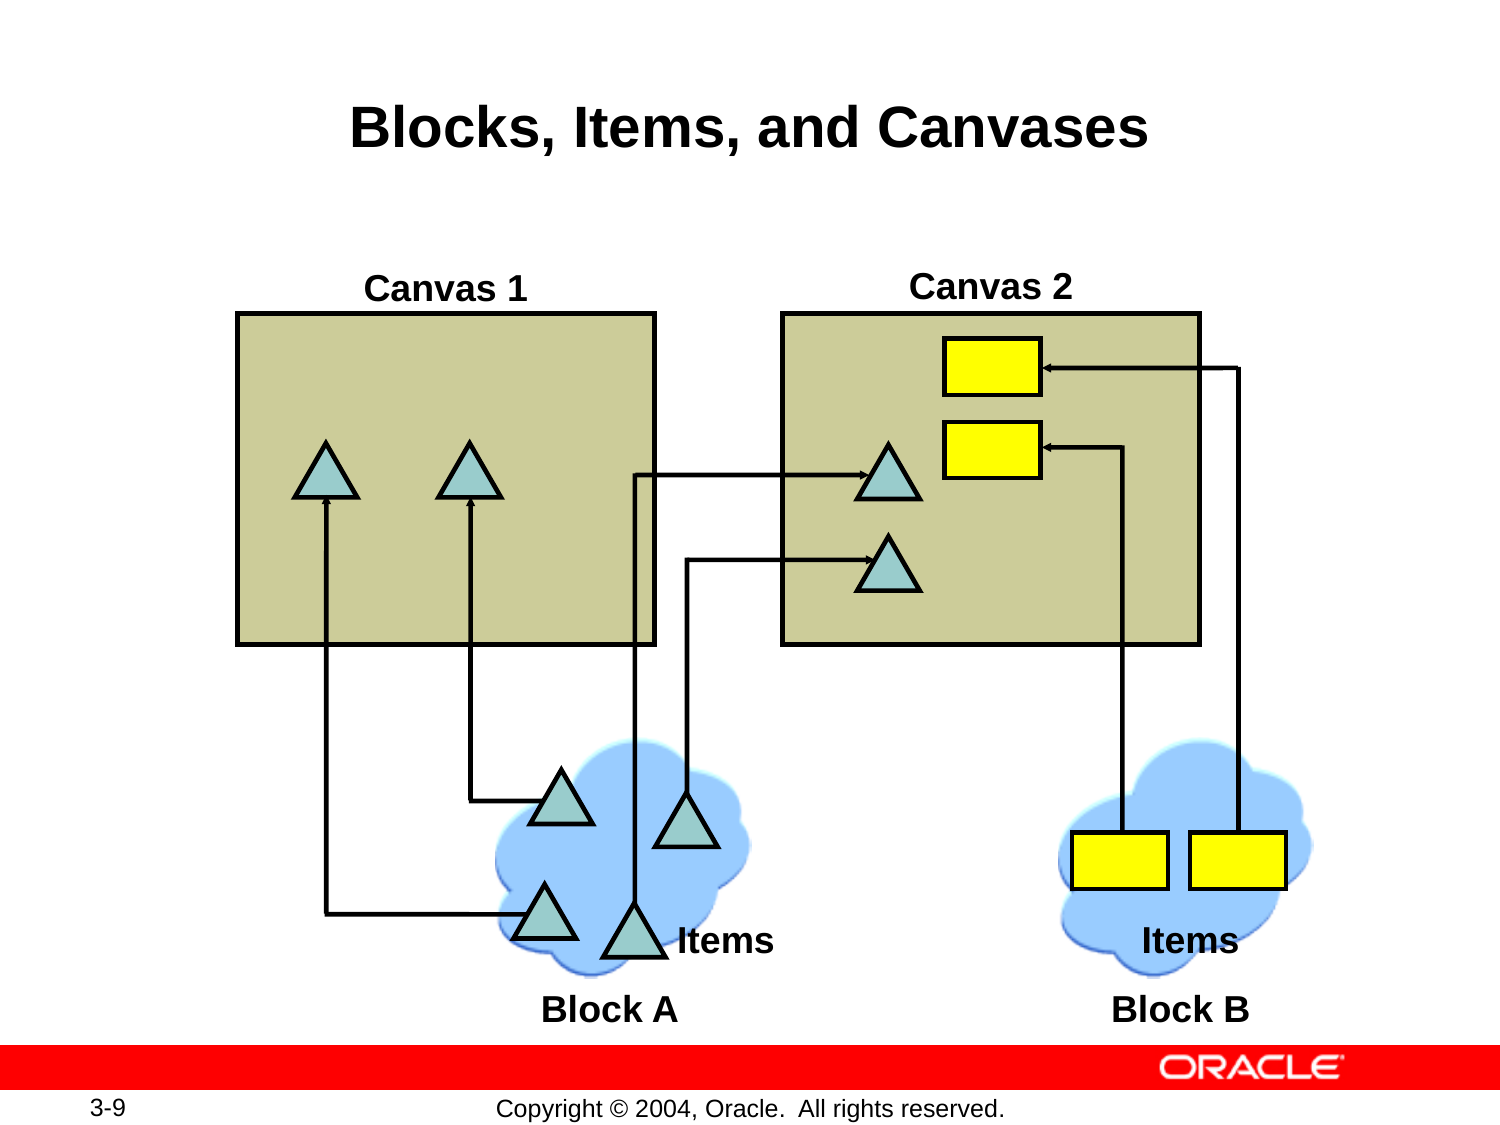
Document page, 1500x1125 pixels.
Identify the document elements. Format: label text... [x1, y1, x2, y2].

picture [495, 737, 752, 980]
text_box [944, 421, 1041, 479]
text_box [782, 313, 1200, 645]
text_box [322, 494, 331, 914]
picture [1058, 737, 1314, 980]
title Blocks, Items, and Canvases [149, 87, 1351, 232]
text_box [294, 443, 358, 498]
text_box [857, 444, 920, 499]
text_box [944, 338, 1041, 395]
text_box [237, 313, 655, 645]
text_box Canvas 1 [348, 256, 544, 317]
text_box [857, 536, 920, 591]
text_box [1041, 443, 1122, 452]
text_box [687, 555, 876, 565]
text_box Canvas 2 [893, 254, 1089, 315]
text_box Items [757, 908, 791, 969]
text_box [438, 443, 501, 498]
text_box Block A [525, 987, 695, 1038]
text_box Block B [1095, 987, 1266, 1038]
text_box [466, 496, 475, 801]
text_box [635, 470, 870, 480]
text_box [1041, 363, 1238, 373]
